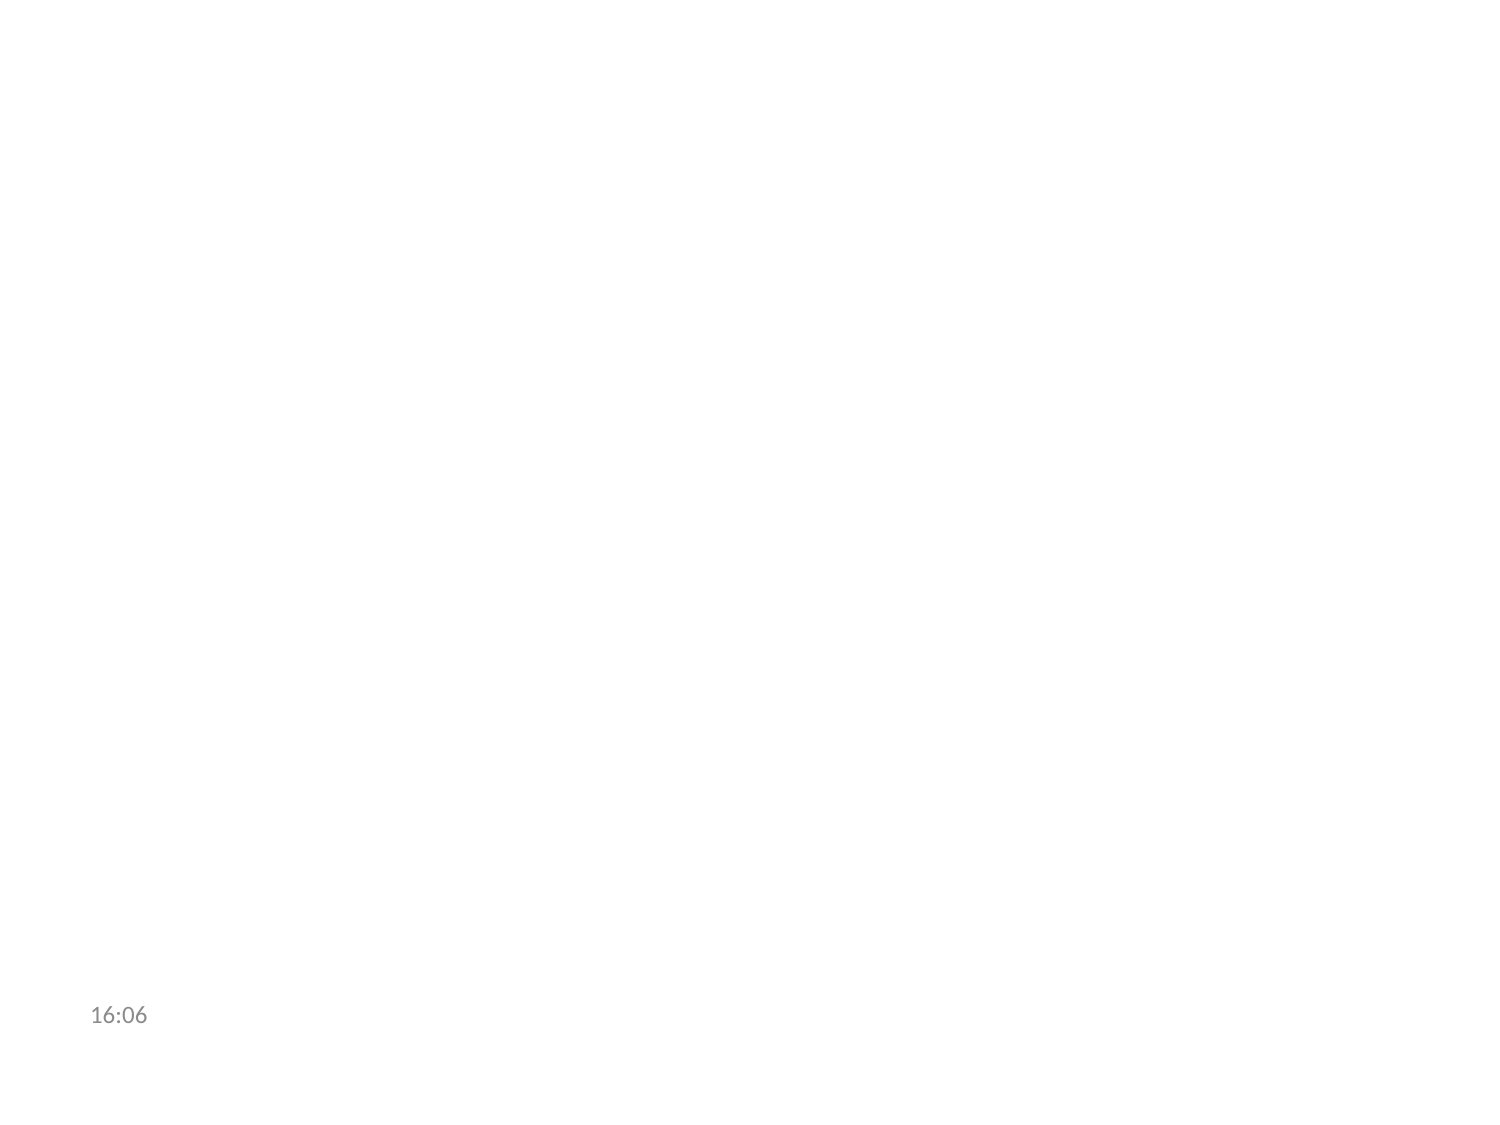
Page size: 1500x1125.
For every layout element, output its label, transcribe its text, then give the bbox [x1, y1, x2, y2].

text_box 15:35 [75, 983, 425, 1044]
